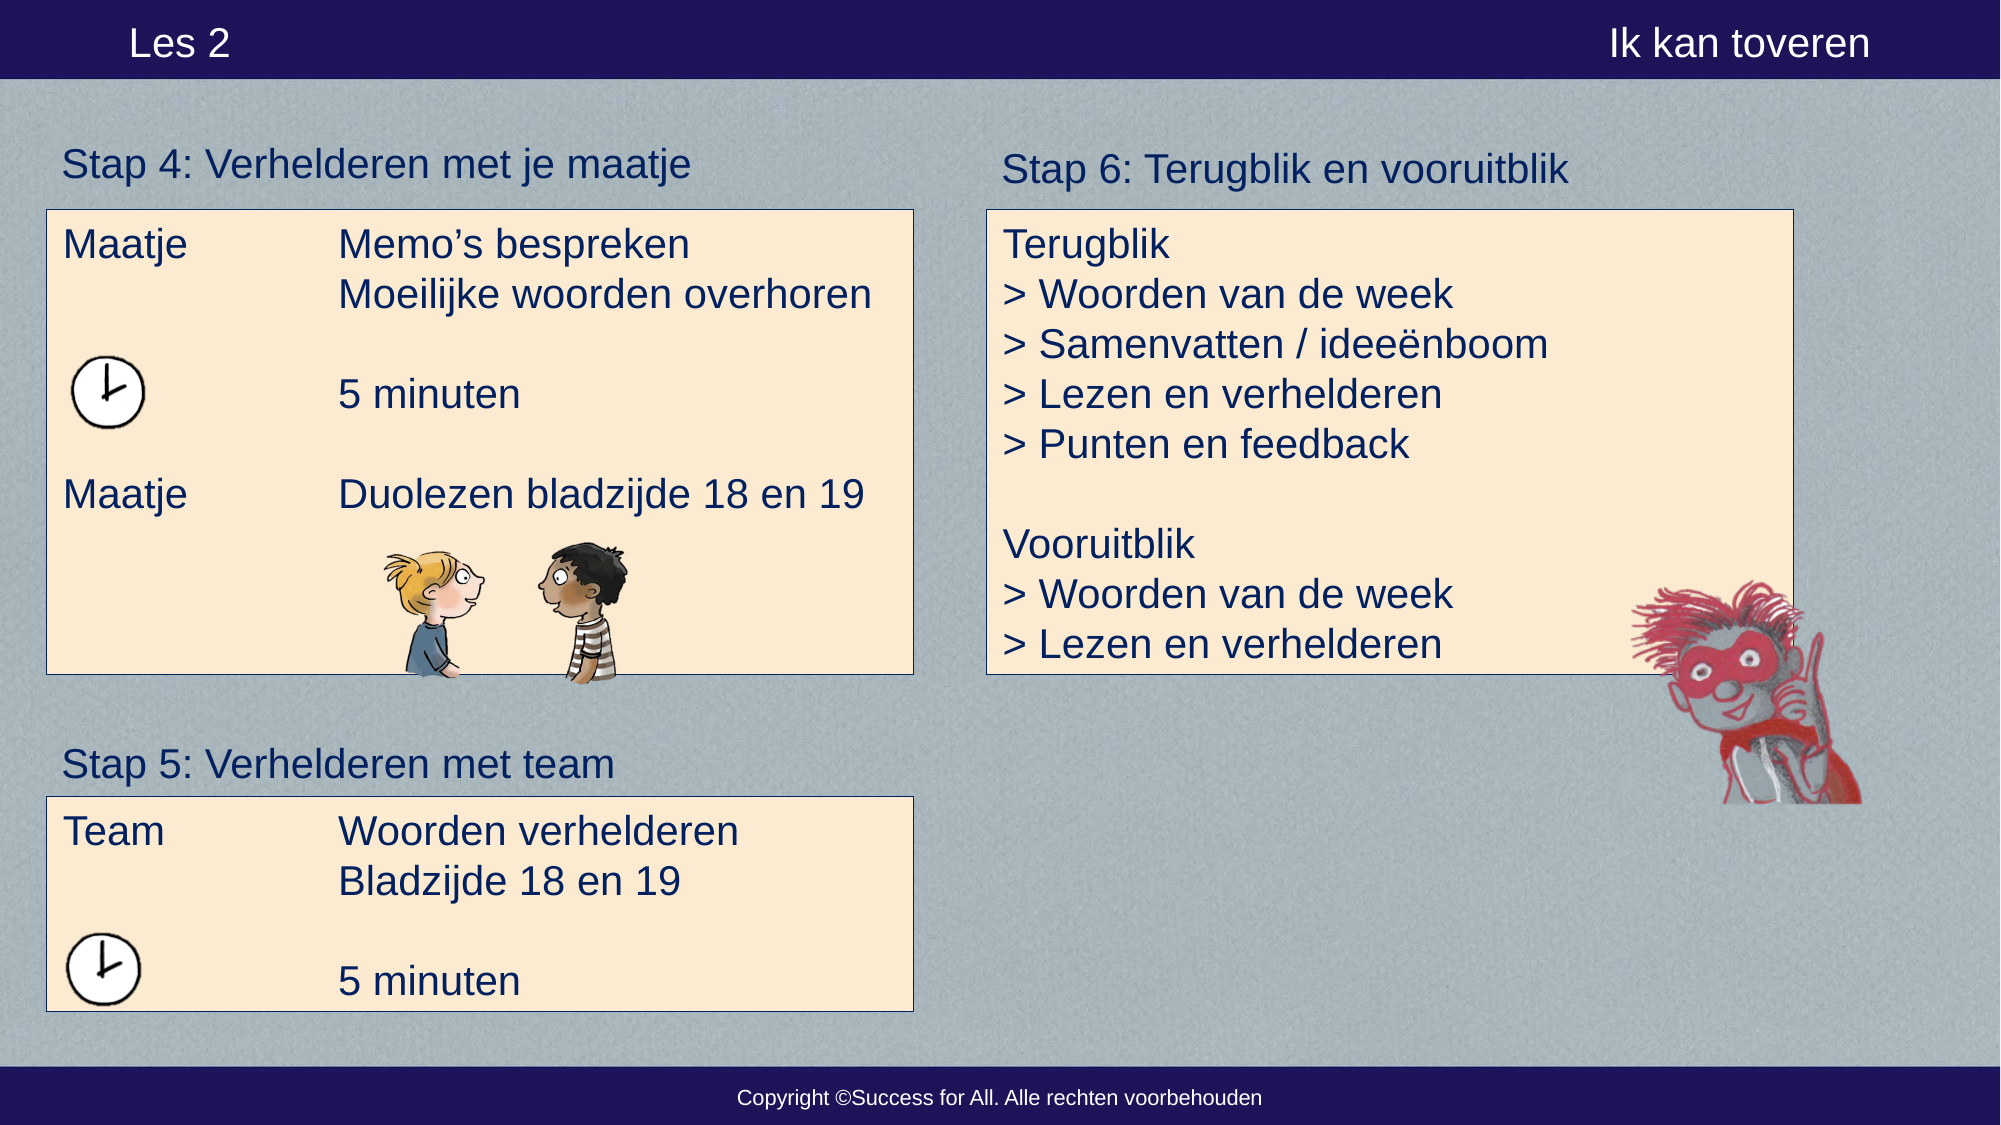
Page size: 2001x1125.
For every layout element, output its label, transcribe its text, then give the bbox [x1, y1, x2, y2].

picture [0, 0, 2001, 1125]
text_box Terugblik > Woorden van de week > Samenvatten / ideeënboom > Lezen en verhelderen > Punten en feedback Vooruitblik > Woorden van de week > Lezen en verhelderen [986, 209, 1794, 675]
text_box Maatje Memo’s bespreken Moeilijke woorden overhoren 5 minuten Maatje Duolezen bladzijde 18 en 19 [46, 209, 914, 675]
text_box Stap 5: Verhelderen met team [46, 729, 890, 795]
text_box Ik kan toveren [999, 8, 1886, 73]
text_box Stap 4: Verhelderen met je maatje [46, 129, 839, 195]
text_box Team Woorden verhelderen Bladzijde 18 en 19 5 minuten [46, 796, 914, 1012]
text_box Stap 6: Terugblik en vooruitblik [986, 134, 1779, 200]
text_box Copyright ©Success for All. Alle rechten voorbehouden [0, 1076, 2000, 1125]
text_box Les 2 [114, 8, 354, 73]
